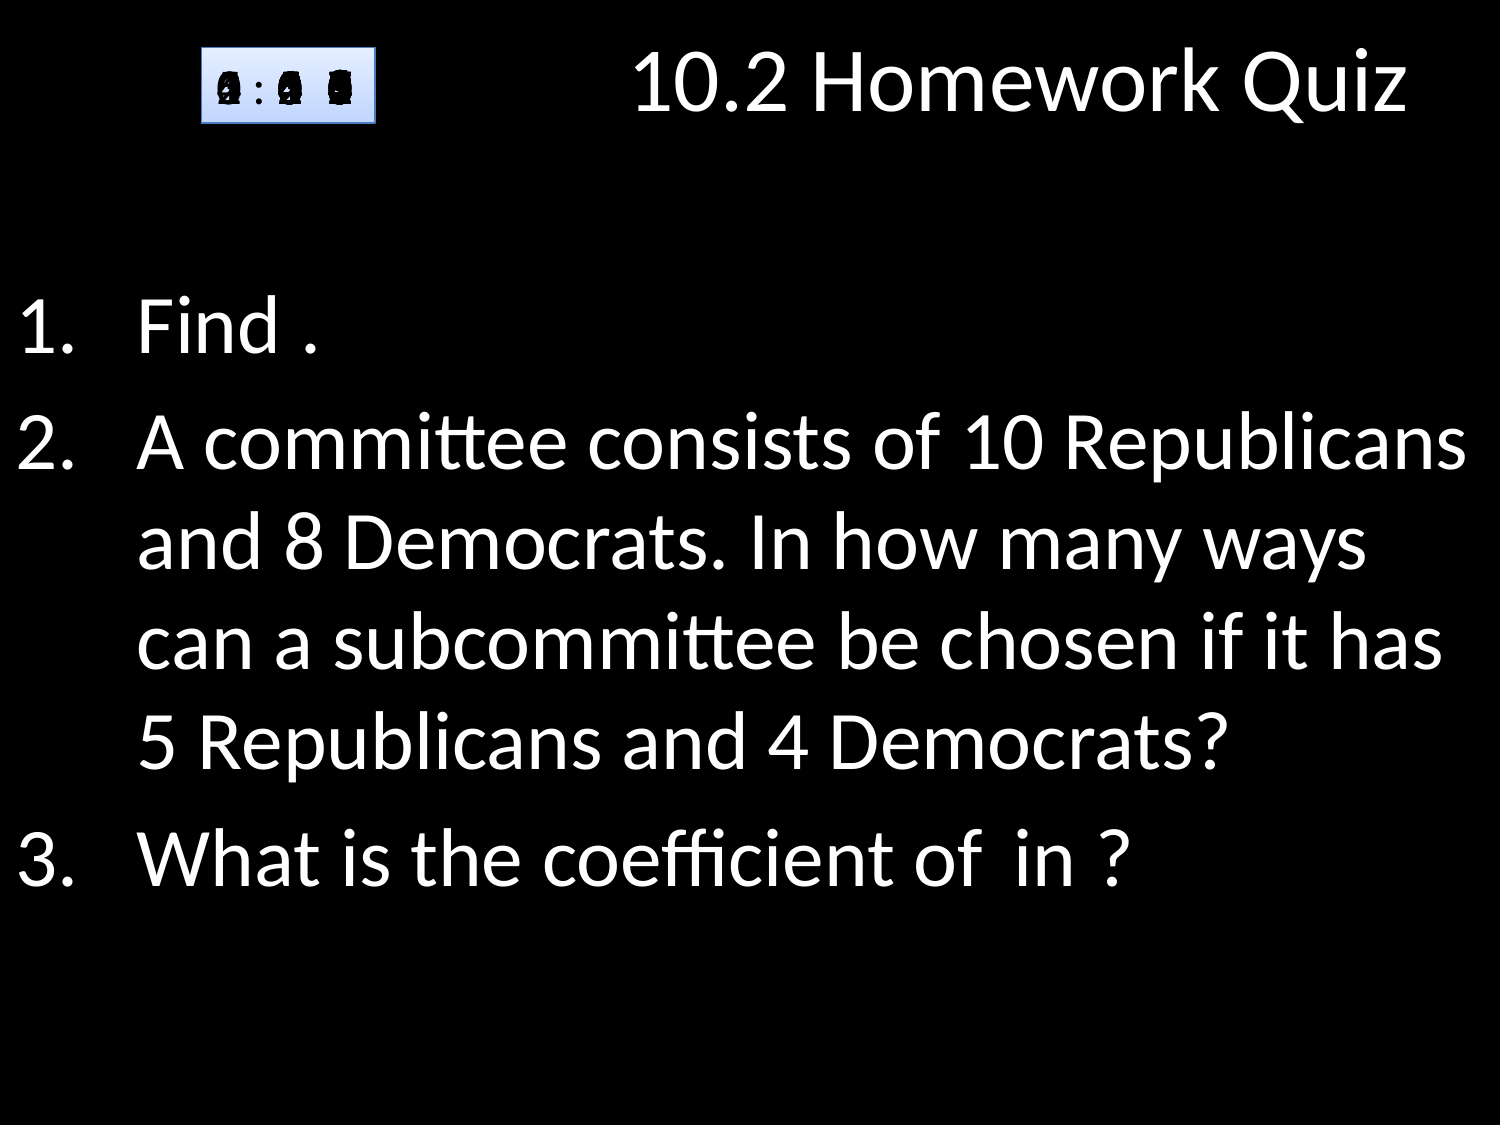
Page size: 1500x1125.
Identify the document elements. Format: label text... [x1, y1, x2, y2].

title 10.2 Homework Quiz [75, 0, 1425, 150]
text_box 0 [201, 47, 252, 123]
text_box 0 [262, 47, 312, 123]
text_box : [252, 47, 262, 123]
text_box 9 [312, 47, 363, 123]
text_box [201, 47, 376, 124]
